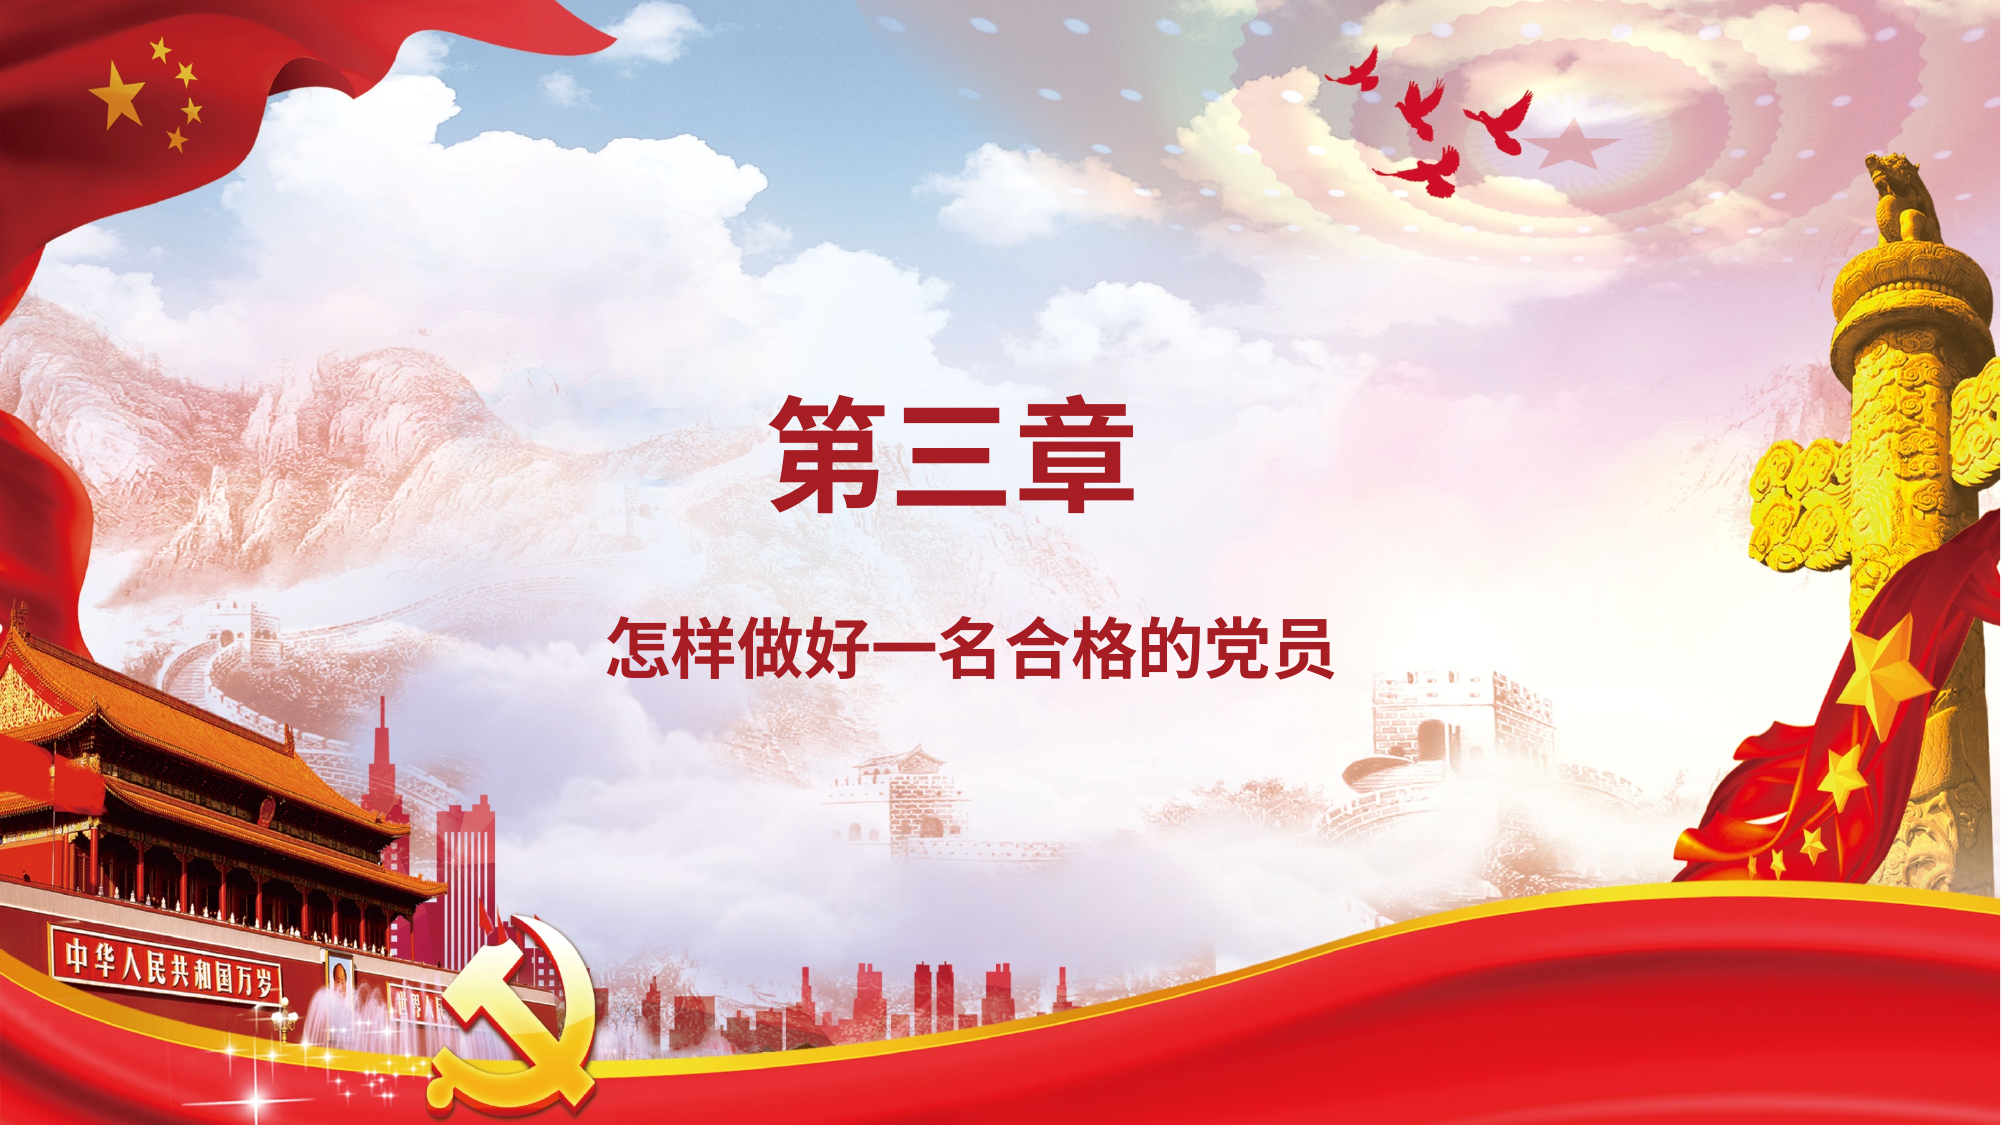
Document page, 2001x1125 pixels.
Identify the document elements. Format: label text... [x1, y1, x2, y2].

picture [0, 0, 2001, 1125]
text_box 第三章 [749, 370, 1155, 536]
text_box 怎样做好一名合格的党员 [589, 599, 1354, 695]
